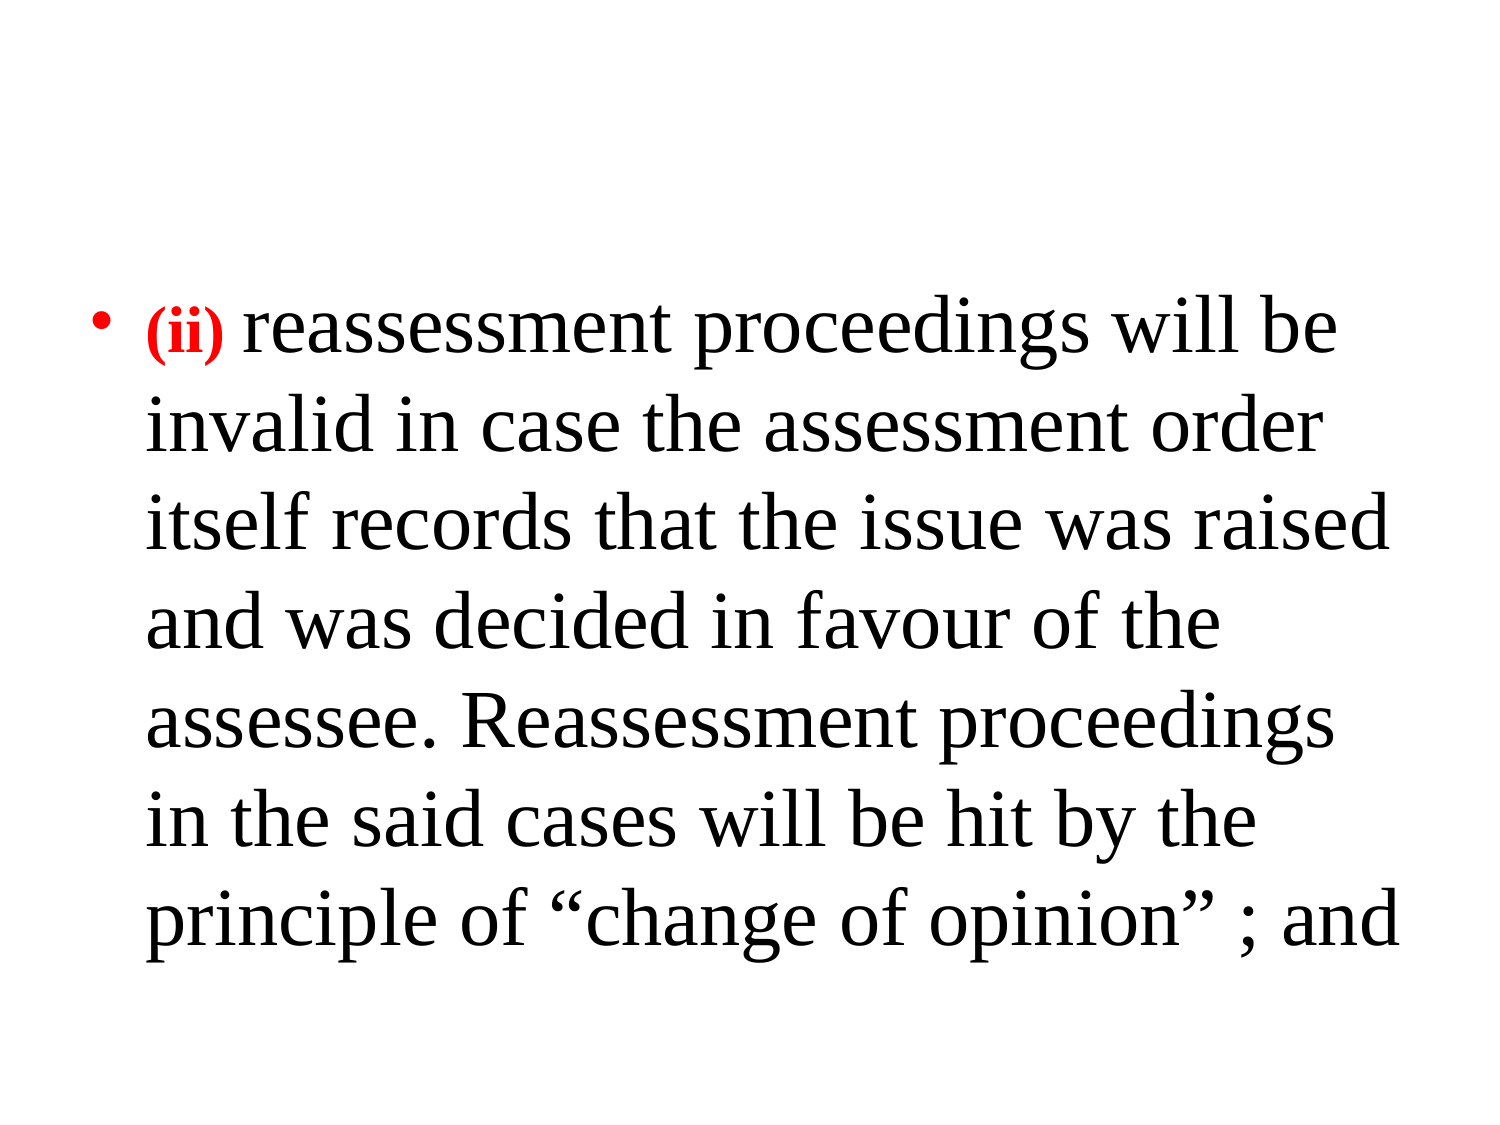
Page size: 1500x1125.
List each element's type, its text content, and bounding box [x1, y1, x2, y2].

list (ii) reassessment proceedings will be invalid in case the assessment order itself records that the issue was raised and was decided in favour of the assessee. Reassessment proceedings in the said cases will be hit by the principle of “change of opinion” ; and [75, 262, 1425, 1005]
